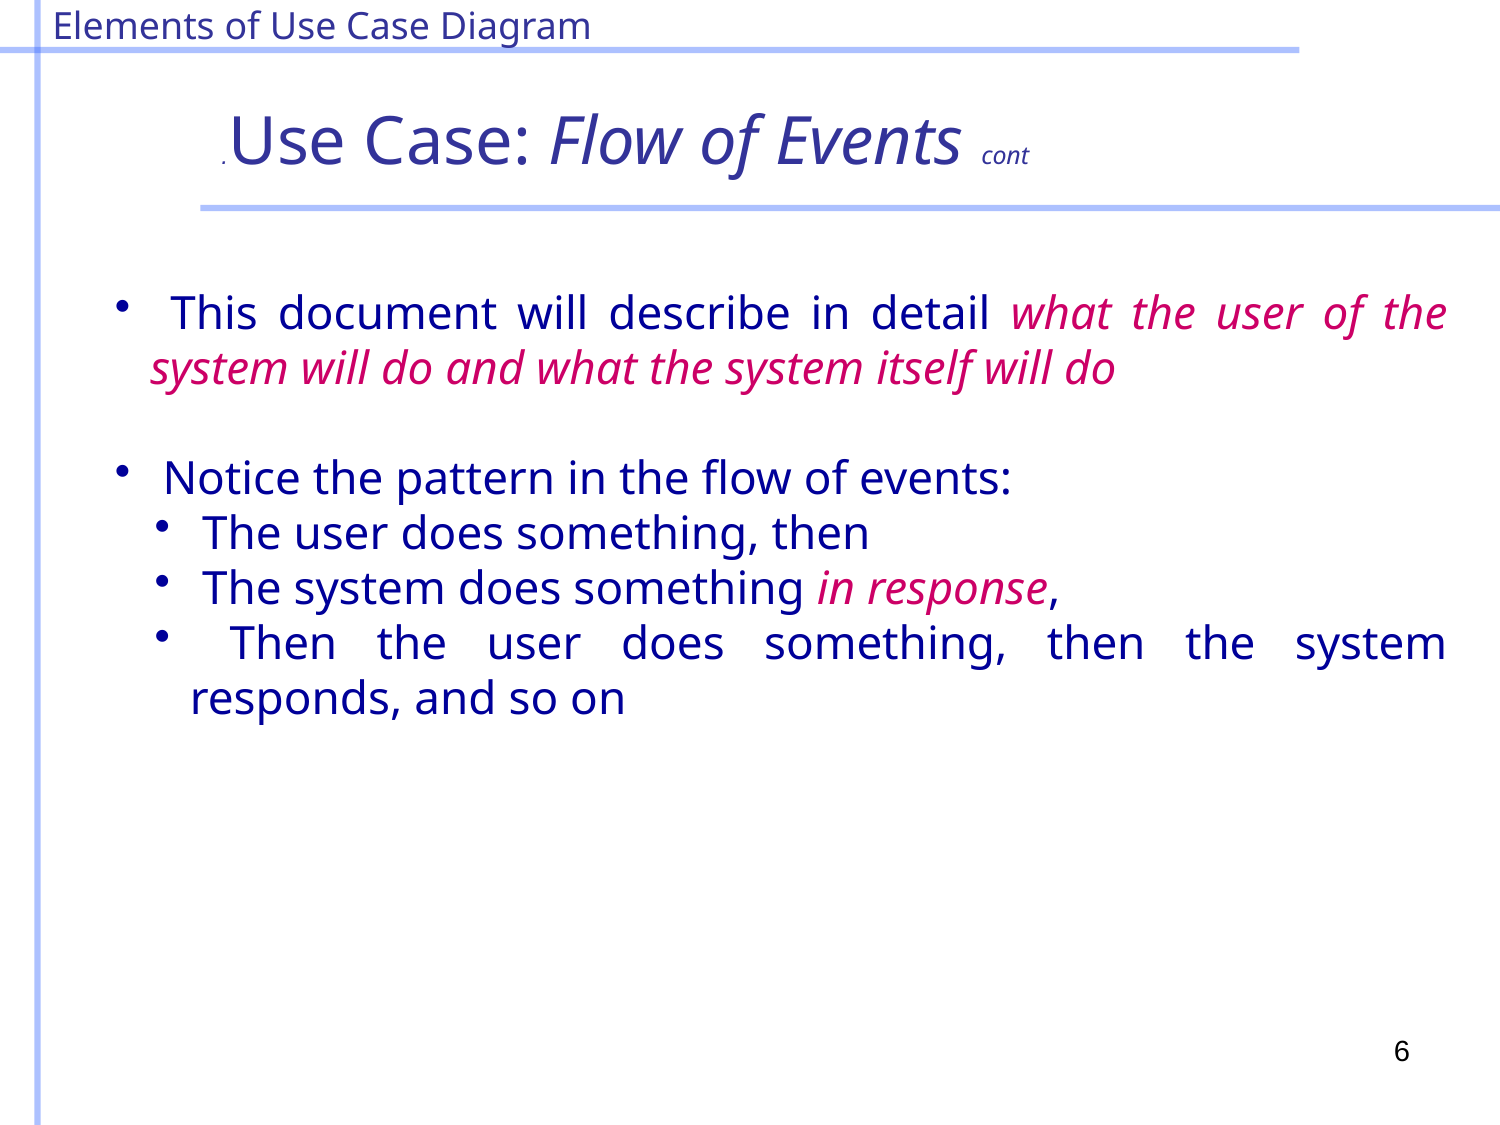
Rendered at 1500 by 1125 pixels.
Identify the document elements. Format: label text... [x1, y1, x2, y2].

text_box This document will describe in detail what the user of the system will do and what the system itself will do Notice the pattern in the flow of events: The user does something, then The system does something in response, Then the user does something, then the system responds, and so on [100, 216, 1463, 732]
text_box Use Case: Flow of Events cont. [206, 90, 1500, 185]
text_box Elements of Use Case Diagram [37, 0, 1267, 55]
slide_number 6 [1074, 1024, 1426, 1103]
